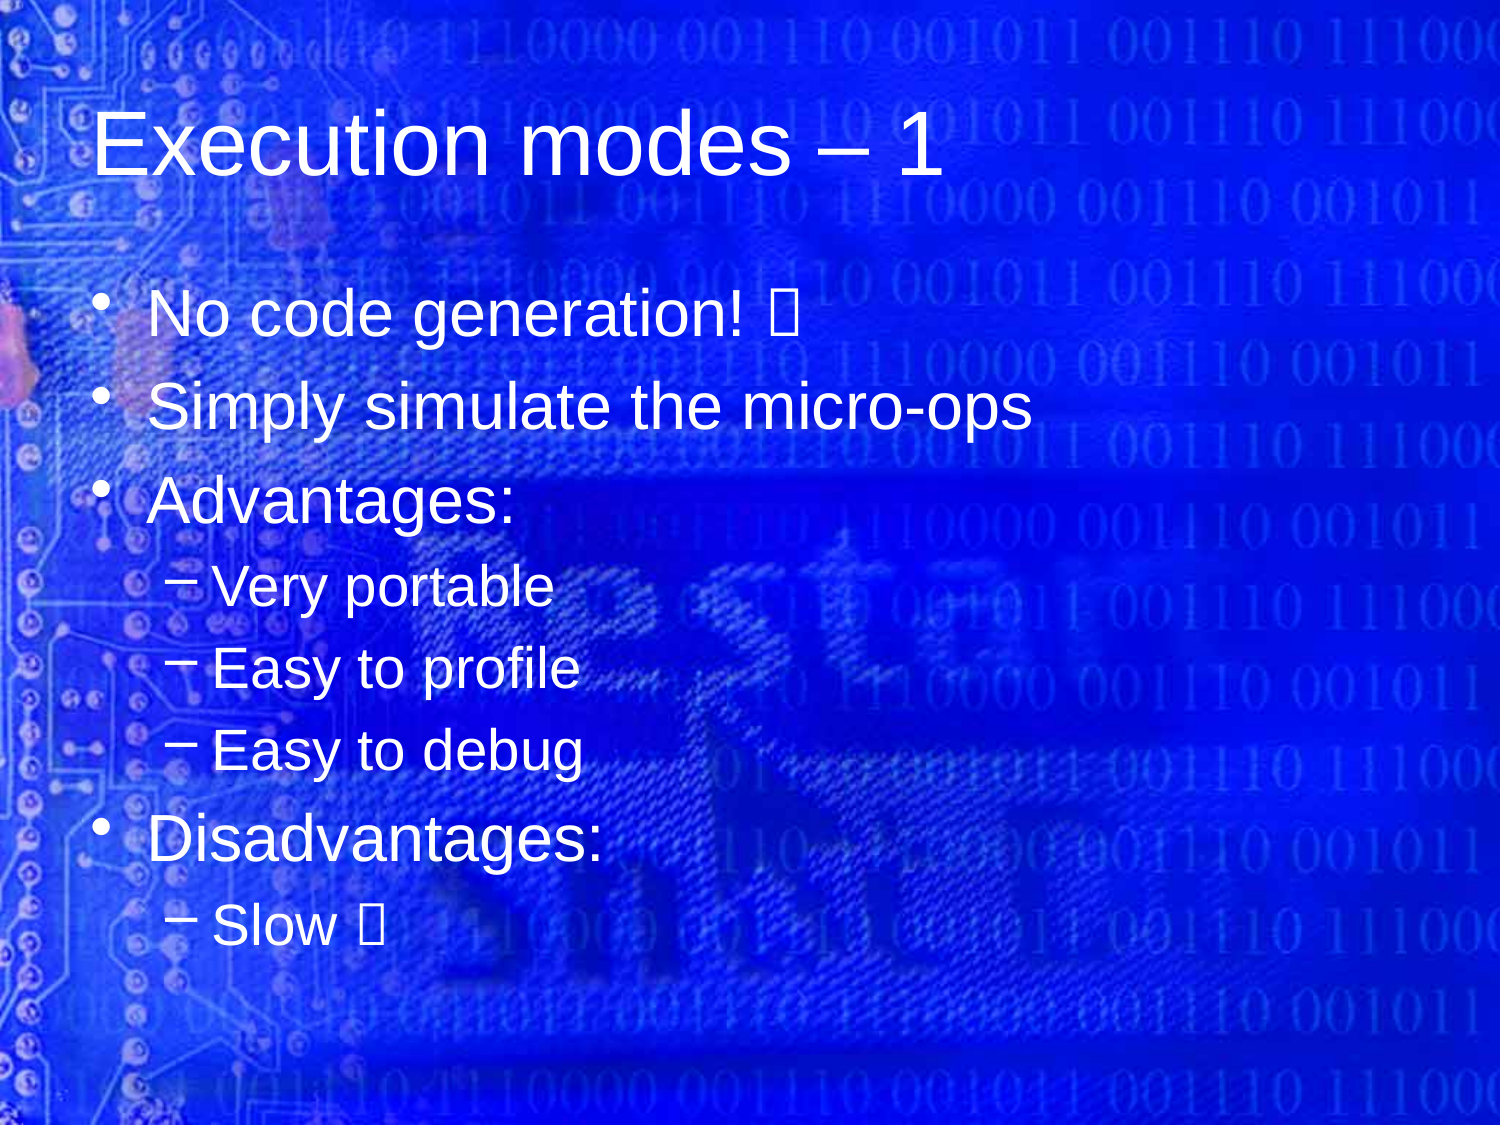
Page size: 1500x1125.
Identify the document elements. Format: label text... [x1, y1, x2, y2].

title Execution modes – 1 [74, 44, 1426, 233]
picture [0, 0, 1500, 1125]
list No code generation!  Simply simulate the micro-ops Advantages: Very portable Easy to profile Easy to debug Disadvantages: Slow  [74, 262, 1426, 1006]
